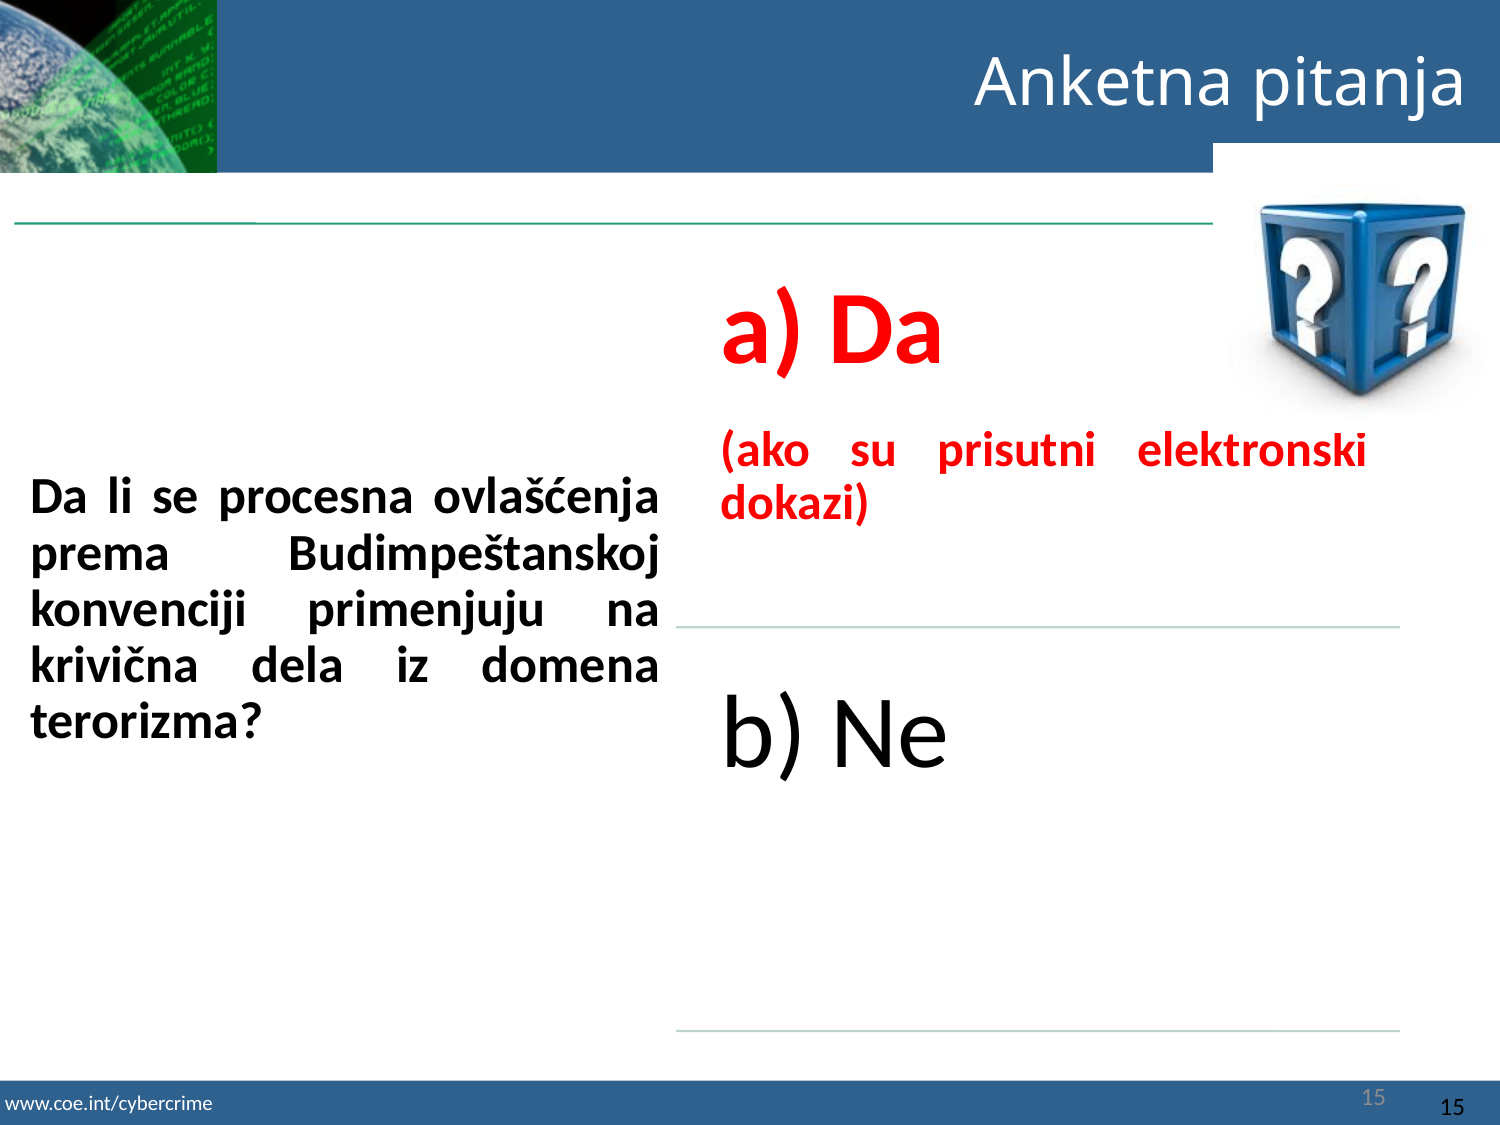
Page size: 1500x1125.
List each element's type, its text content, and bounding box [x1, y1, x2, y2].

picture [1213, 143, 1500, 434]
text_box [14, 223, 1402, 1053]
text_box 15 [1399, 1069, 1480, 1125]
picture [0, 1, 217, 173]
text_box Anketna pitanja [230, 31, 1483, 126]
slide_number 15 [1051, 1065, 1402, 1125]
